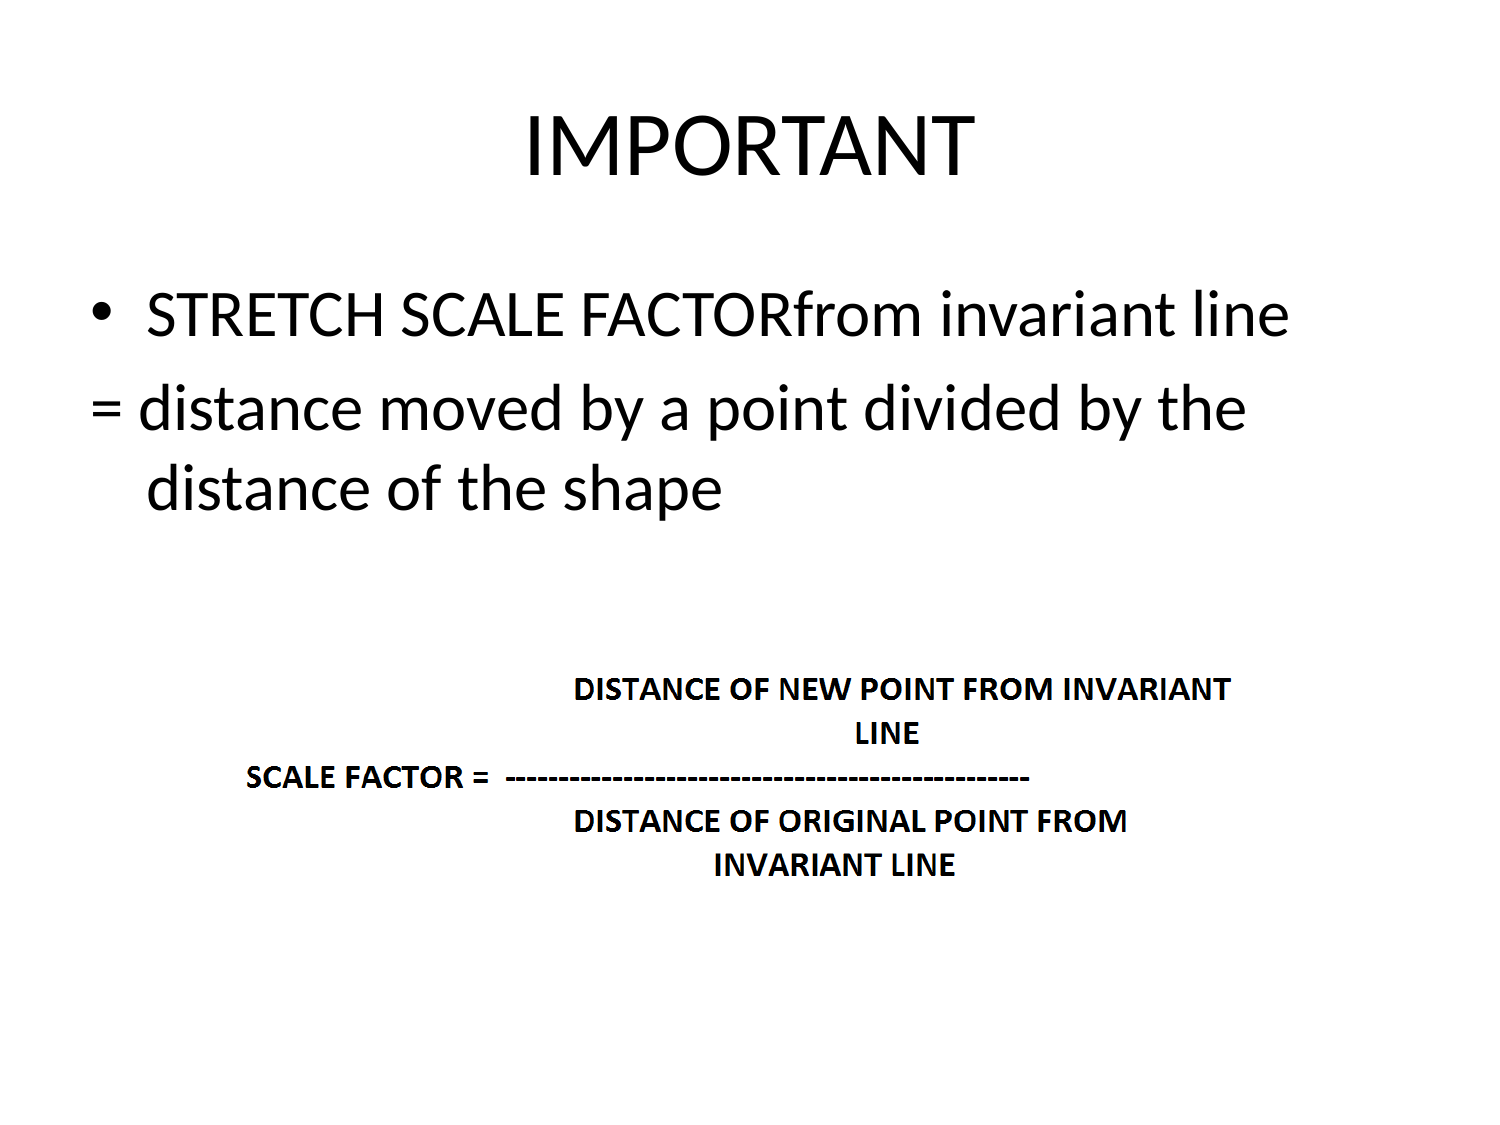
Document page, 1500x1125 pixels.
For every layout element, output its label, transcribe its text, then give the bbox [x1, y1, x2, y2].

picture [212, 612, 1238, 895]
list STRETCH SCALE FACTORfrom invariant line = distance moved by a point divided by the distance of the shape [75, 262, 1425, 1005]
title IMPORTANT [75, 45, 1425, 233]
